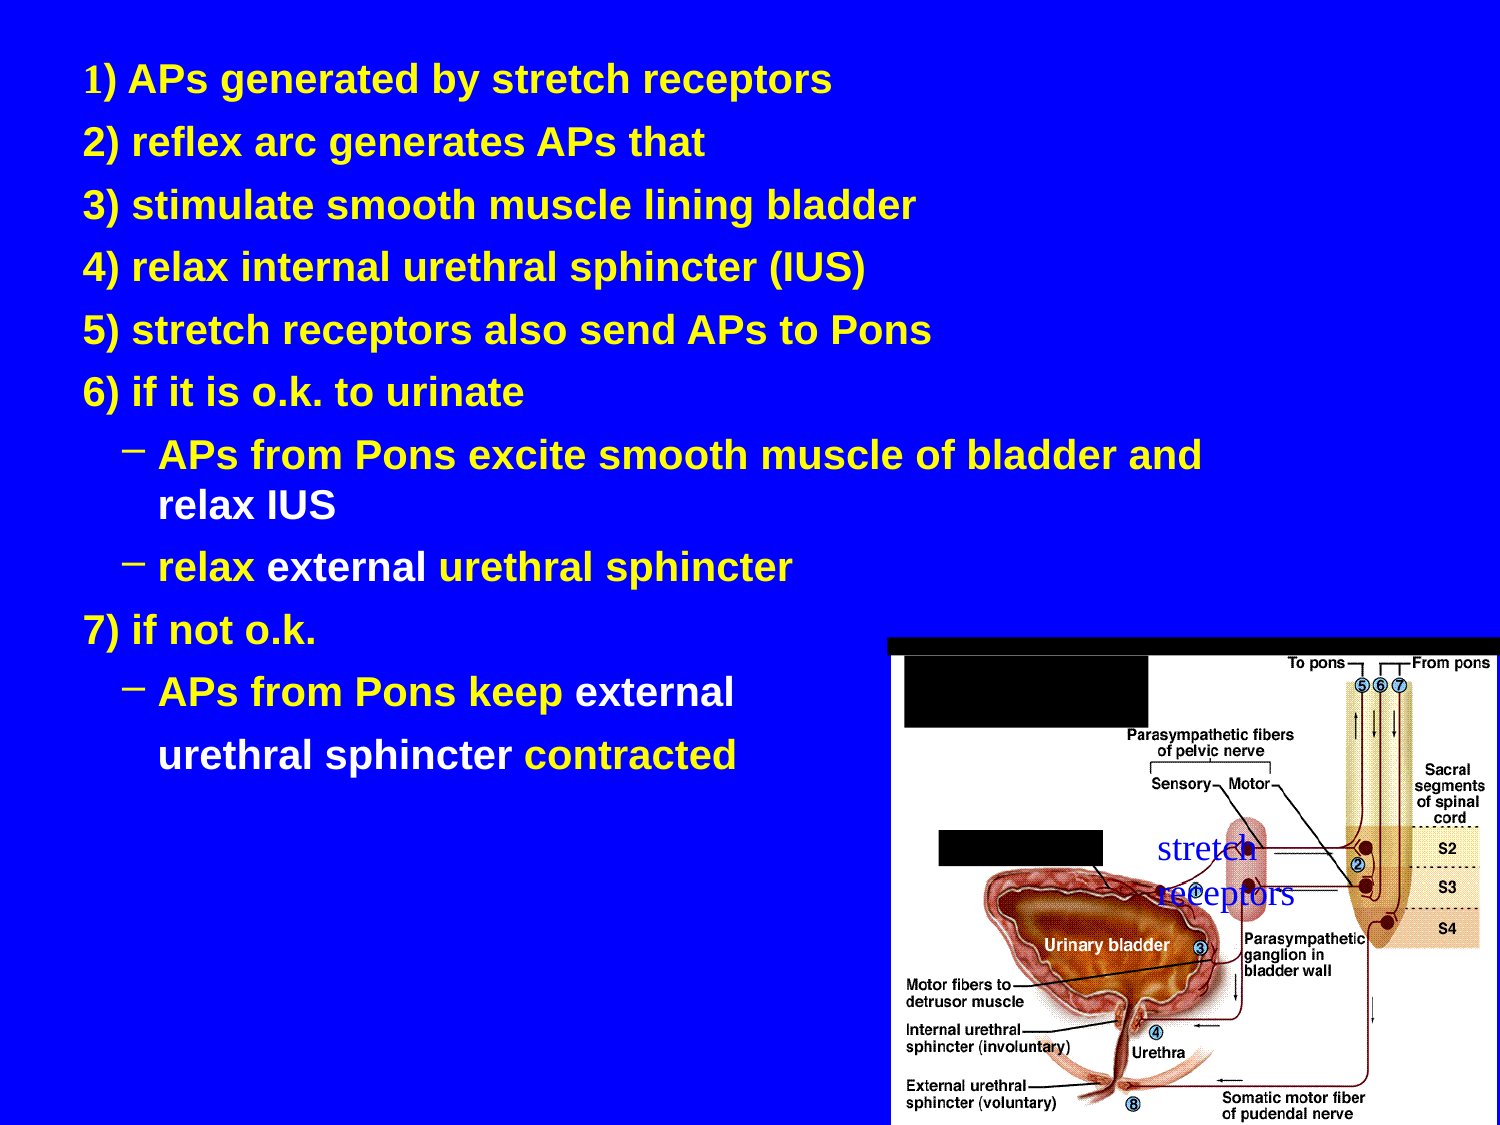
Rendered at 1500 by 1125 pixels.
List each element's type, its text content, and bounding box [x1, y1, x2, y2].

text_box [887, 637, 1500, 1125]
text_box 1) APs generated by stretch receptors 2) reflex arc generates APs that 3) stimulate smooth muscle lining bladder 4) relax internal urethral sphincter (IUS) 5) stretch receptors also send APs to Pons 6) if it is o.k. to urinate APs from Pons excite smooth muscle of bladder and relax IUS relax external urethral sphincter 7) if not o.k. APs from Pons keep external urethral sphincter contracted [67, 44, 1263, 786]
